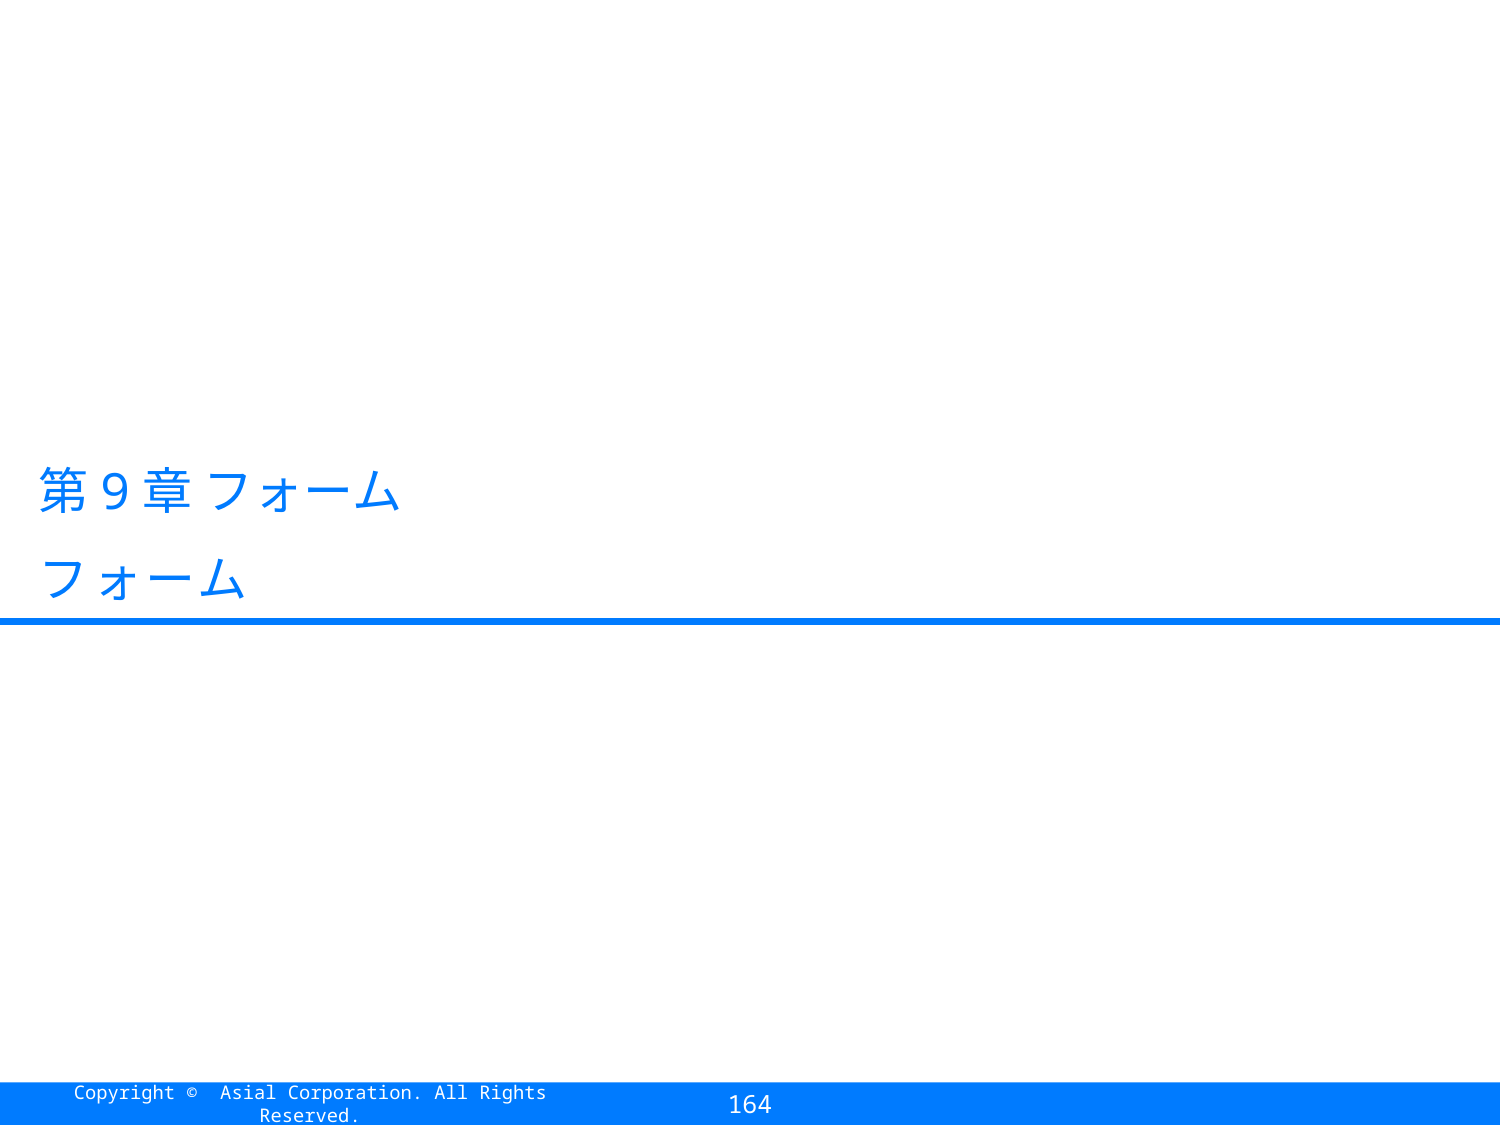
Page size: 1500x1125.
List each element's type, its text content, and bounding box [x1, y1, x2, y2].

title フォーム [23, 538, 1500, 616]
list 第9章 フォーム [23, 444, 1500, 536]
slide_number 164 [581, 1075, 919, 1125]
